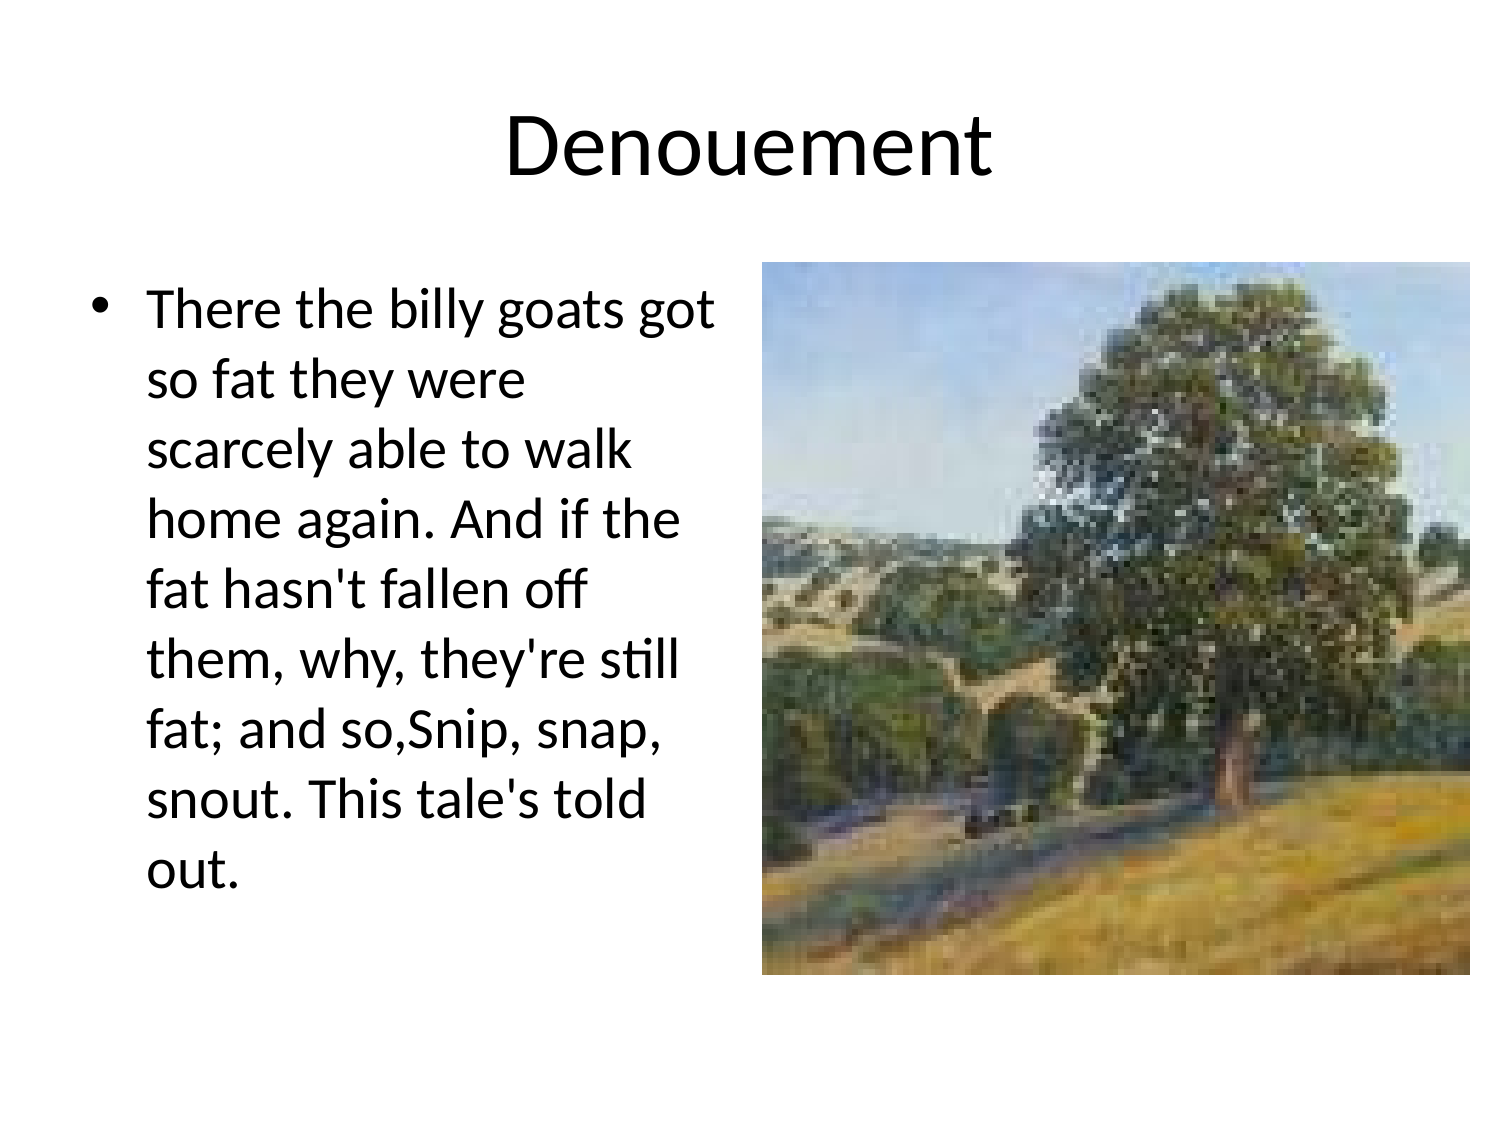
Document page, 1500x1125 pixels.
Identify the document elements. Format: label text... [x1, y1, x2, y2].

picture [762, 262, 1470, 976]
title Denouement [75, 45, 1425, 233]
list There the billy goats got so fat they were scarcely able to walk home again. And if the fat hasn't fallen off them, why, they're still fat; and so,Snip, snap, snout. This tale's told out. [75, 262, 738, 1005]
